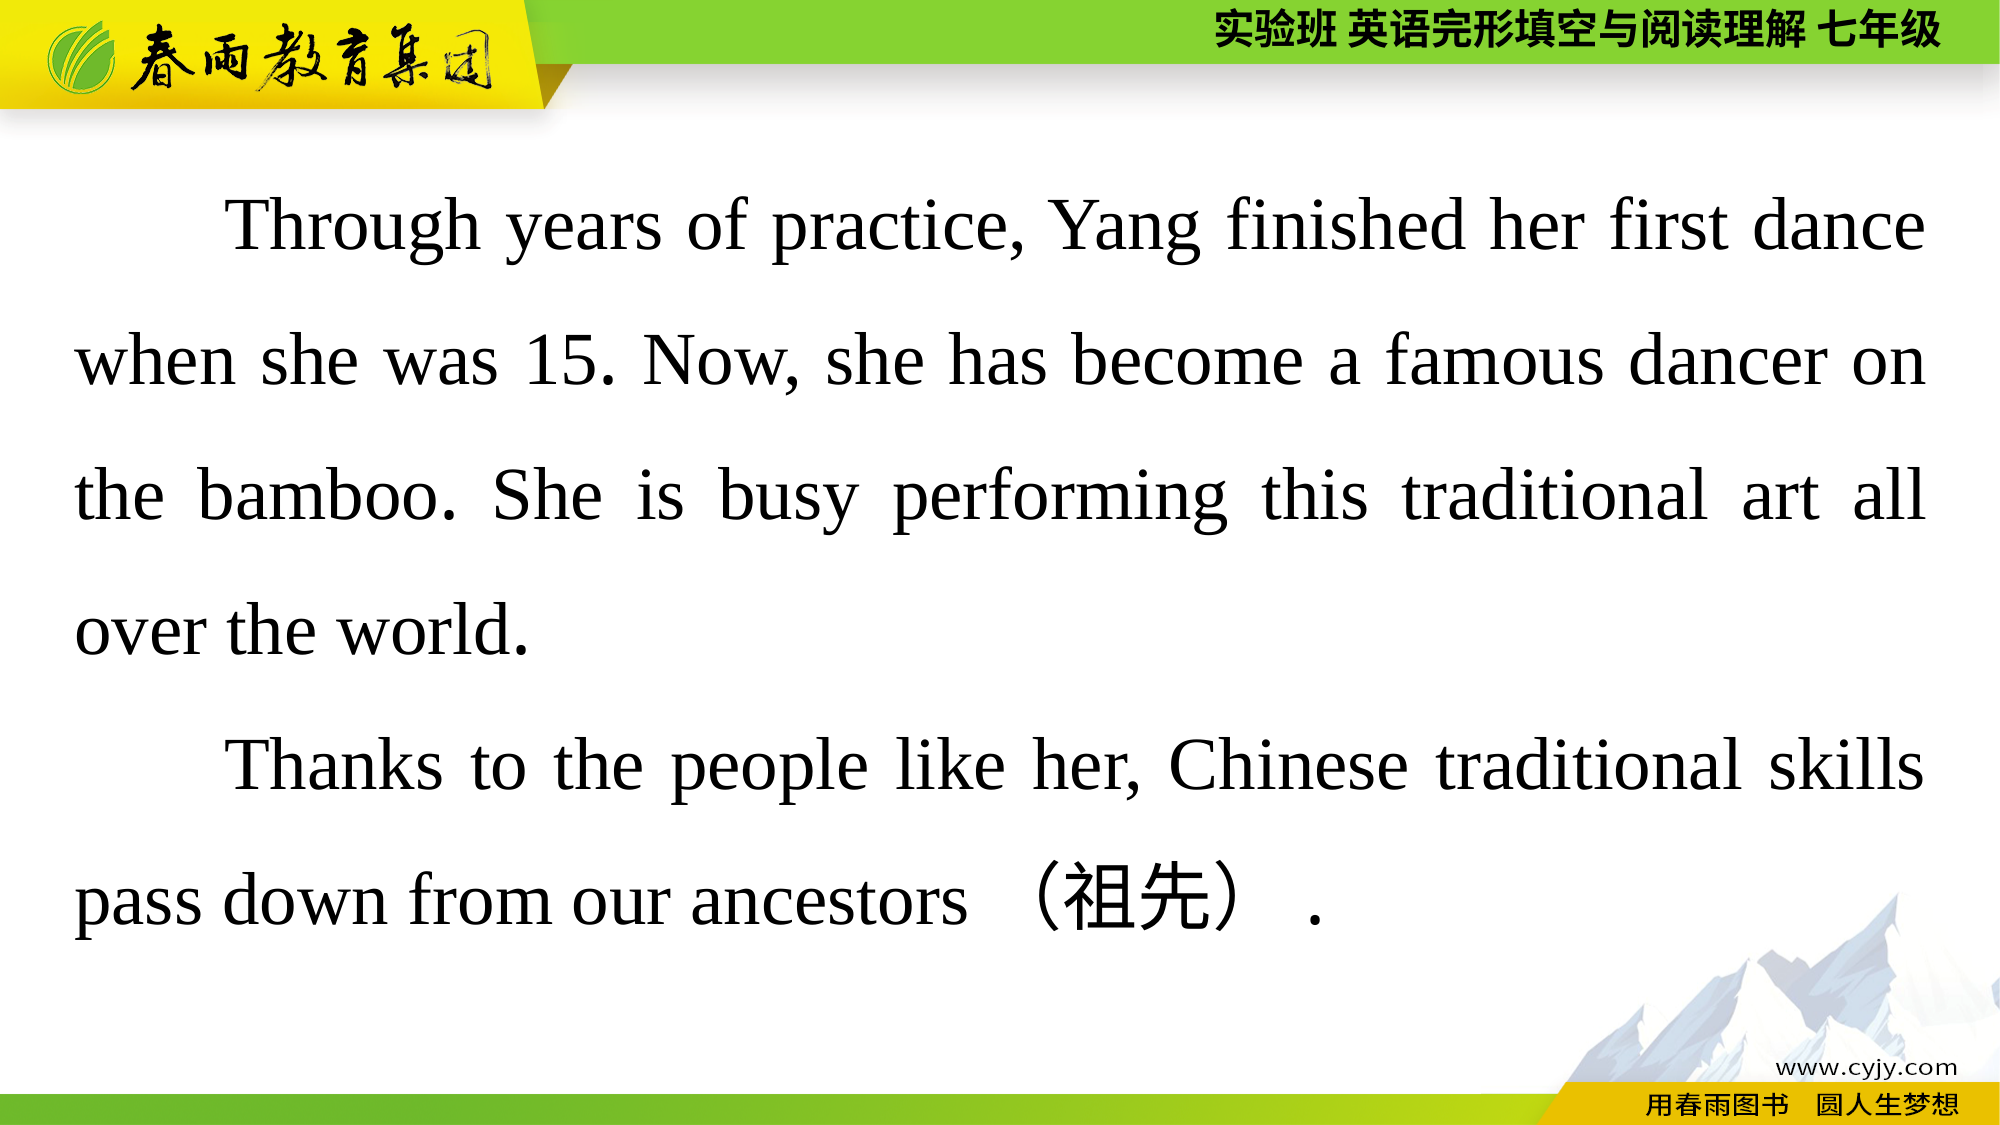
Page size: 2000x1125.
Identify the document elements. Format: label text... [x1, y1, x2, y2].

list Through years of practice, Yang finished her first dance when she was 15. Now, she has become a famous dancer on the bamboo. She is busy performing this traditional art all over the world. Thanks to the people like her, Chinese traditional skills pass down from our ancestors（祖先）. [59, 122, 1944, 956]
picture [0, 0, 2000, 1125]
